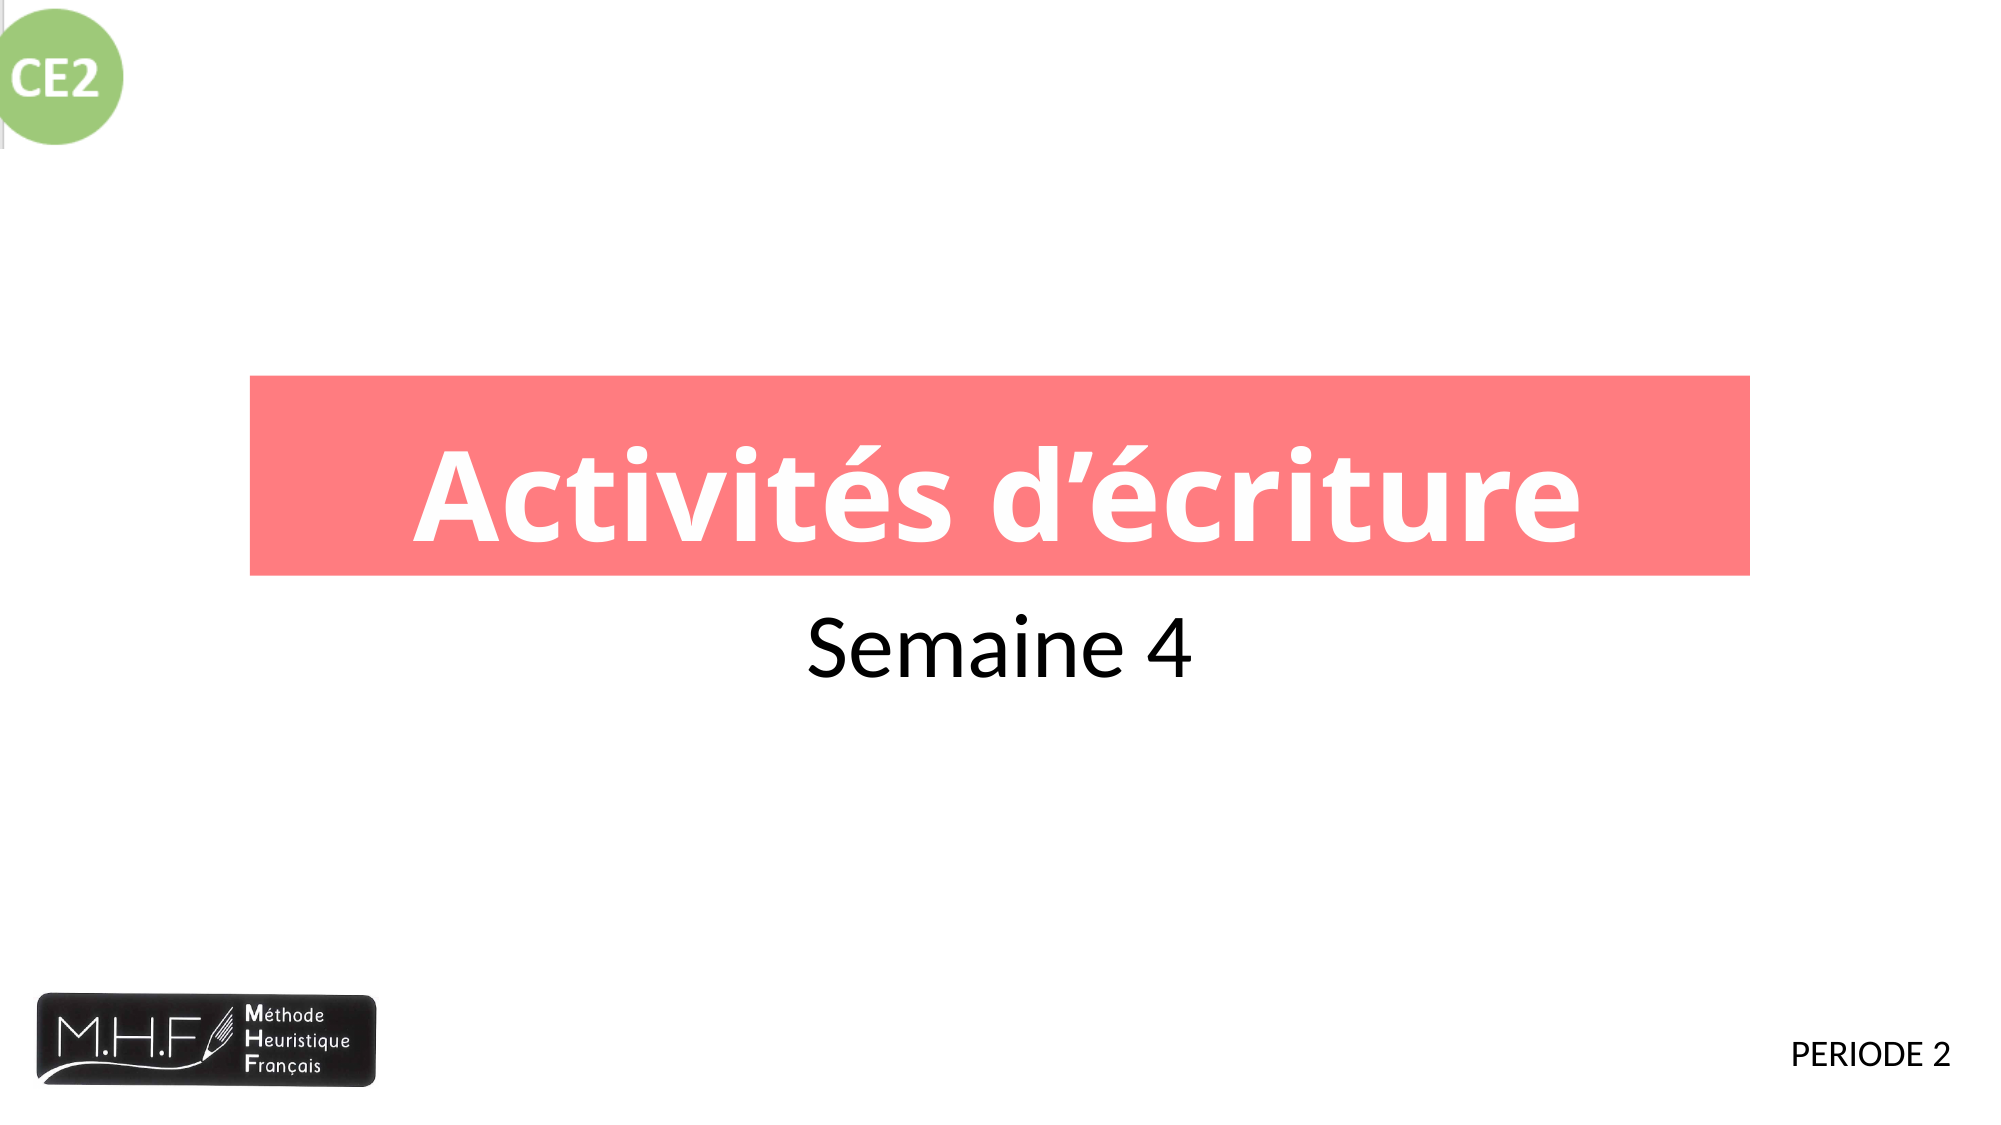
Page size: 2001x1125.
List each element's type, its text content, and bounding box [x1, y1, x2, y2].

title Activités d’écriture [249, 375, 1750, 576]
picture [33, 990, 379, 1089]
picture [0, 0, 132, 149]
subtitle Semaine 4 [249, 590, 1750, 863]
text_box PERIODE 2 [1362, 1021, 1967, 1082]
